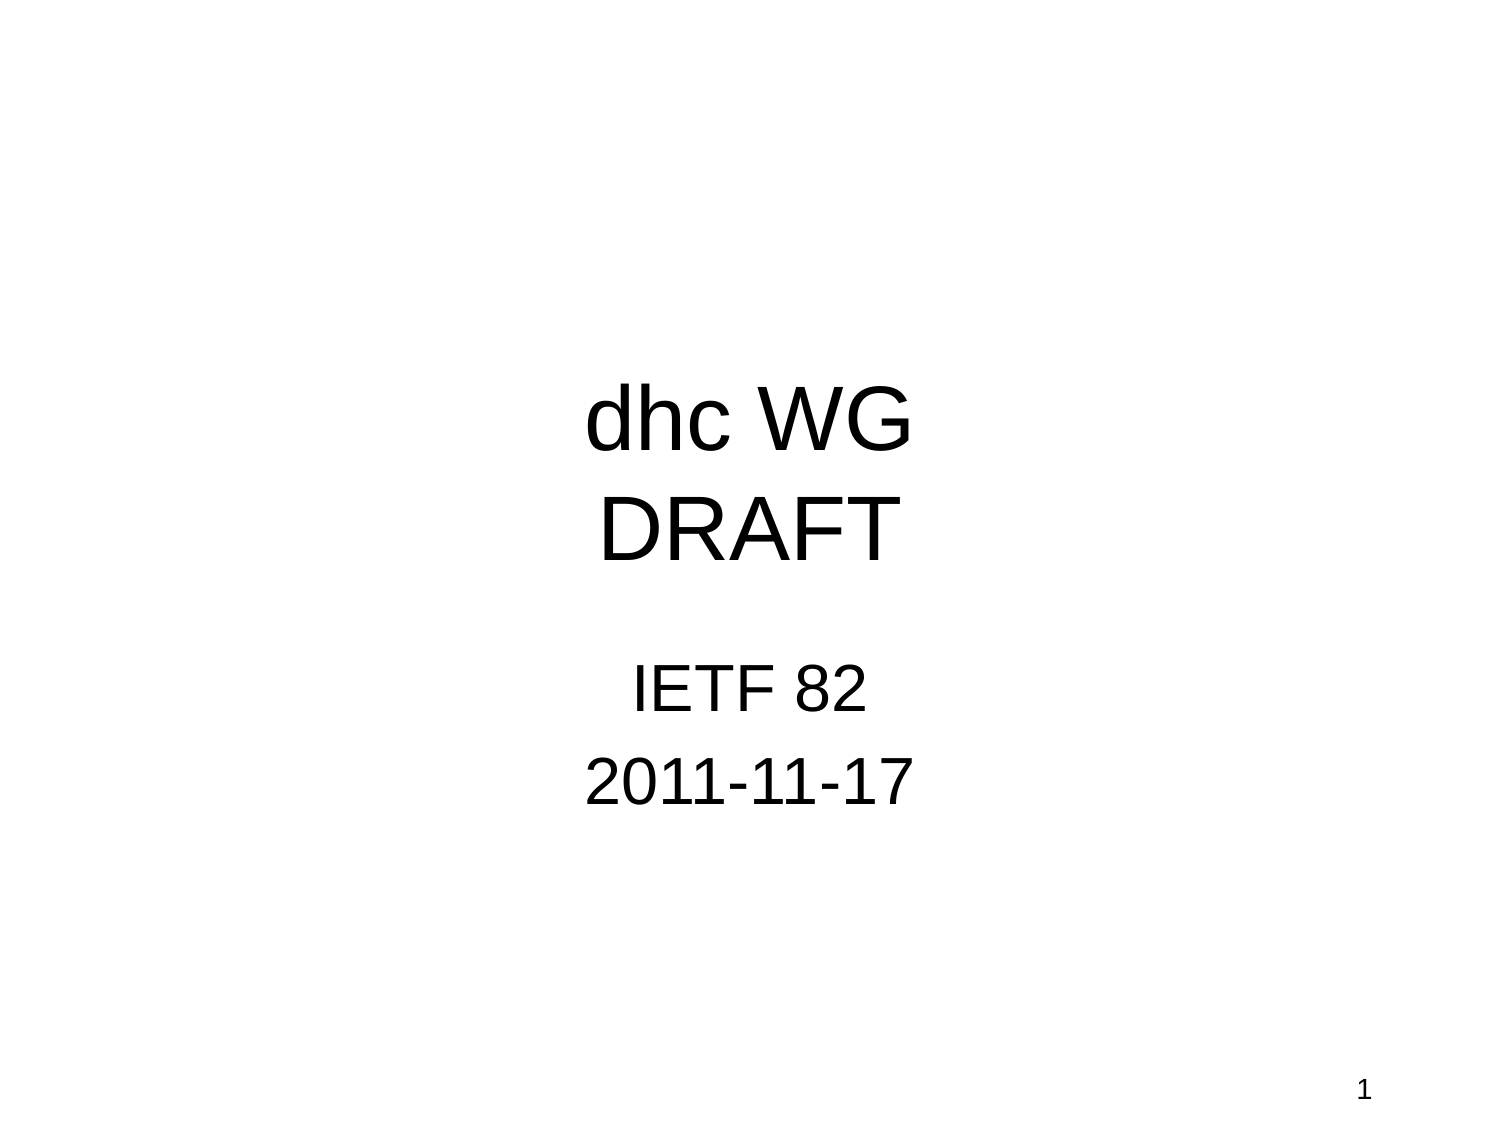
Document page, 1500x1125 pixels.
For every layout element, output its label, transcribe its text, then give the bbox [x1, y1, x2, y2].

slide_number 1 [1074, 1062, 1388, 1101]
subtitle IETF 82 2011-11-17 [224, 637, 1276, 926]
title dhc WG DRAFT [112, 374, 1388, 563]
